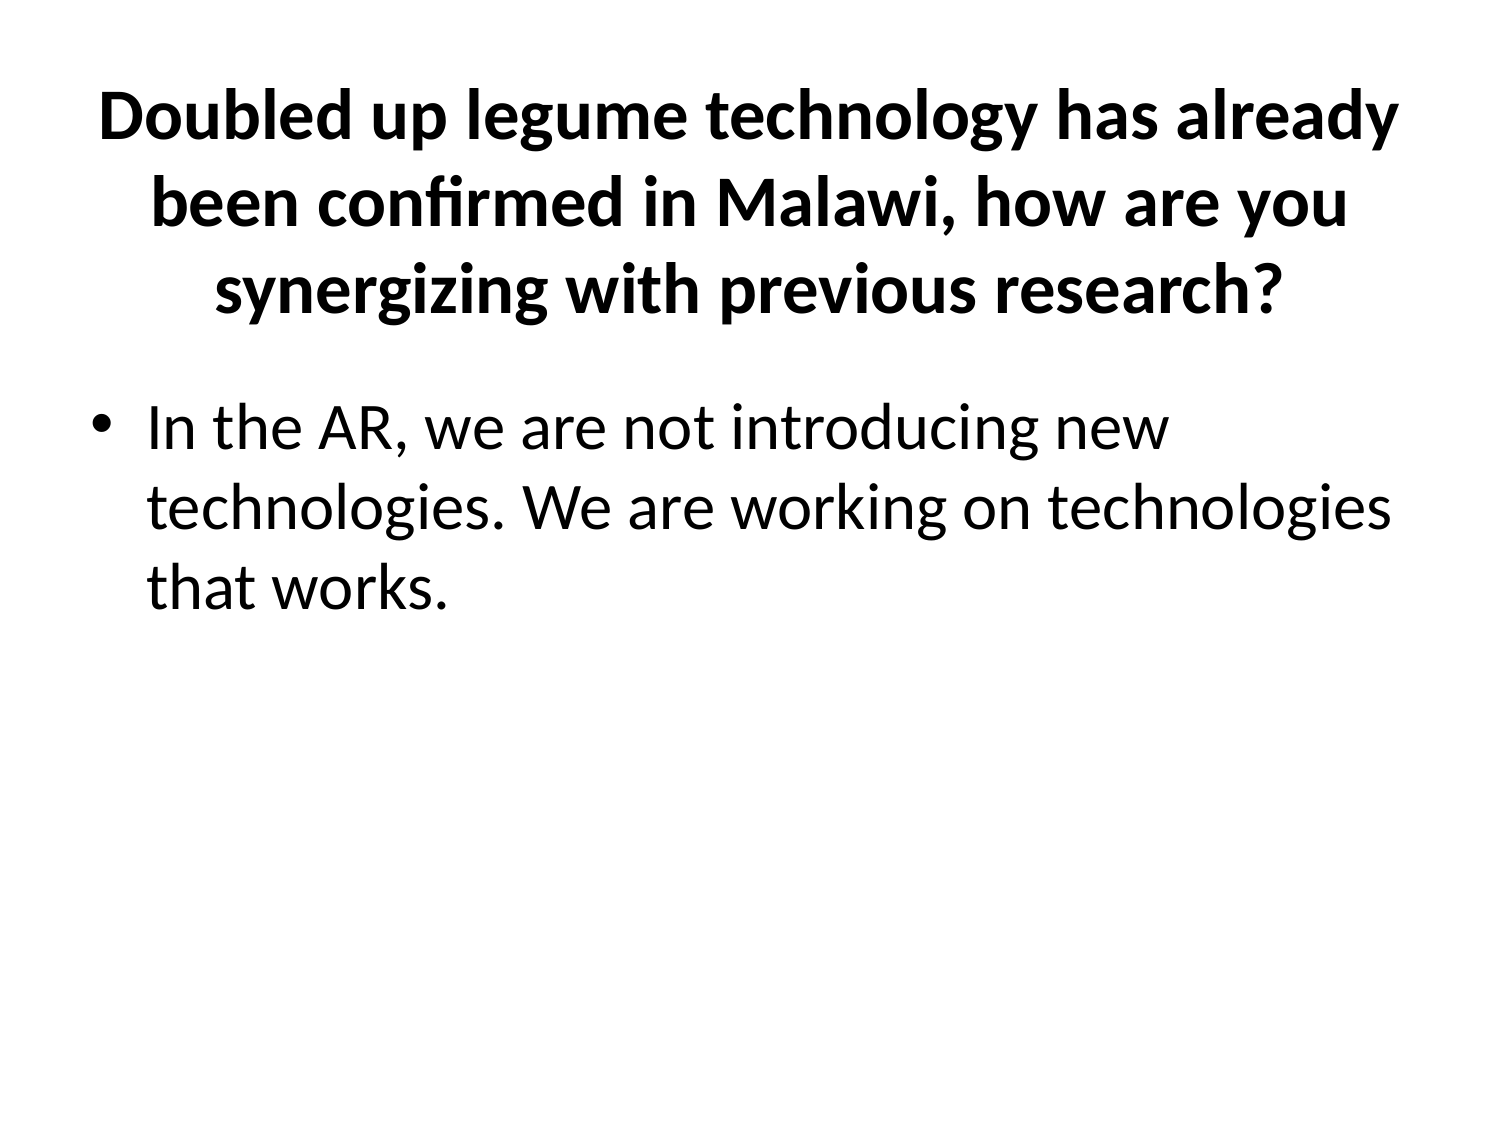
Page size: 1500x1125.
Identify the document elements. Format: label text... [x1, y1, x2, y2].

list In the AR, we are not introducing new technologies. We are working on technologies that works. [75, 375, 1425, 1005]
title Doubled up legume technology has already been confirmed in Malawi, how are you synergizing with previous research? [75, 45, 1425, 350]
